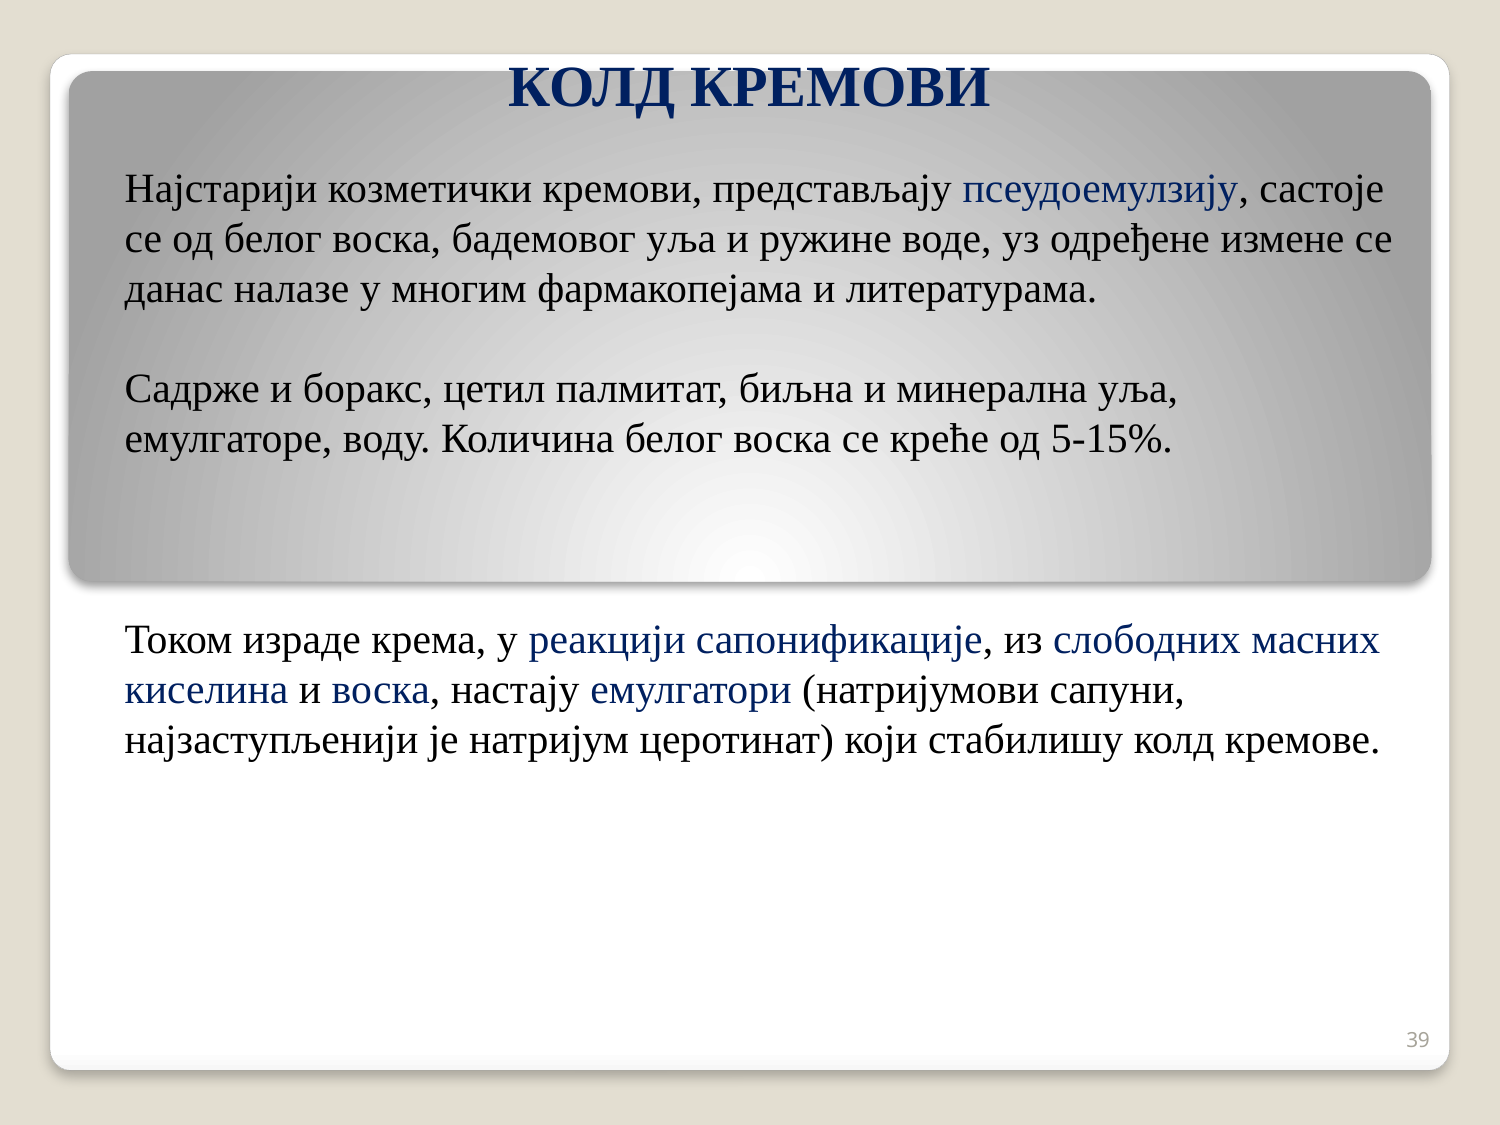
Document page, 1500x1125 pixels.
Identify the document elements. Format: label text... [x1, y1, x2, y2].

slide_number 39 [1369, 1002, 1445, 1063]
subtitle Најстарији козметички кремови, представљају псеудоемулзију, састоје се од белог воска, бадемовог уља и ружине воде, уз одређене измене се данас налазе у многим фармакопејама и литературама. Садрже и боракс, цетил палмитат, биљна и минерална уља, емулгаторе, воду. Количина белог воска се креће од 5-15%. Током израде крема, у реакцији сапoнификације, из слободних масних киселина и воска, настају емулгатори (натријумови сапуни, најзаступљенији је натријум церотинат) који стабилишу колд кремове. [88, 160, 1412, 1125]
title КОЛД КРЕМОВИ [112, 30, 1388, 126]
